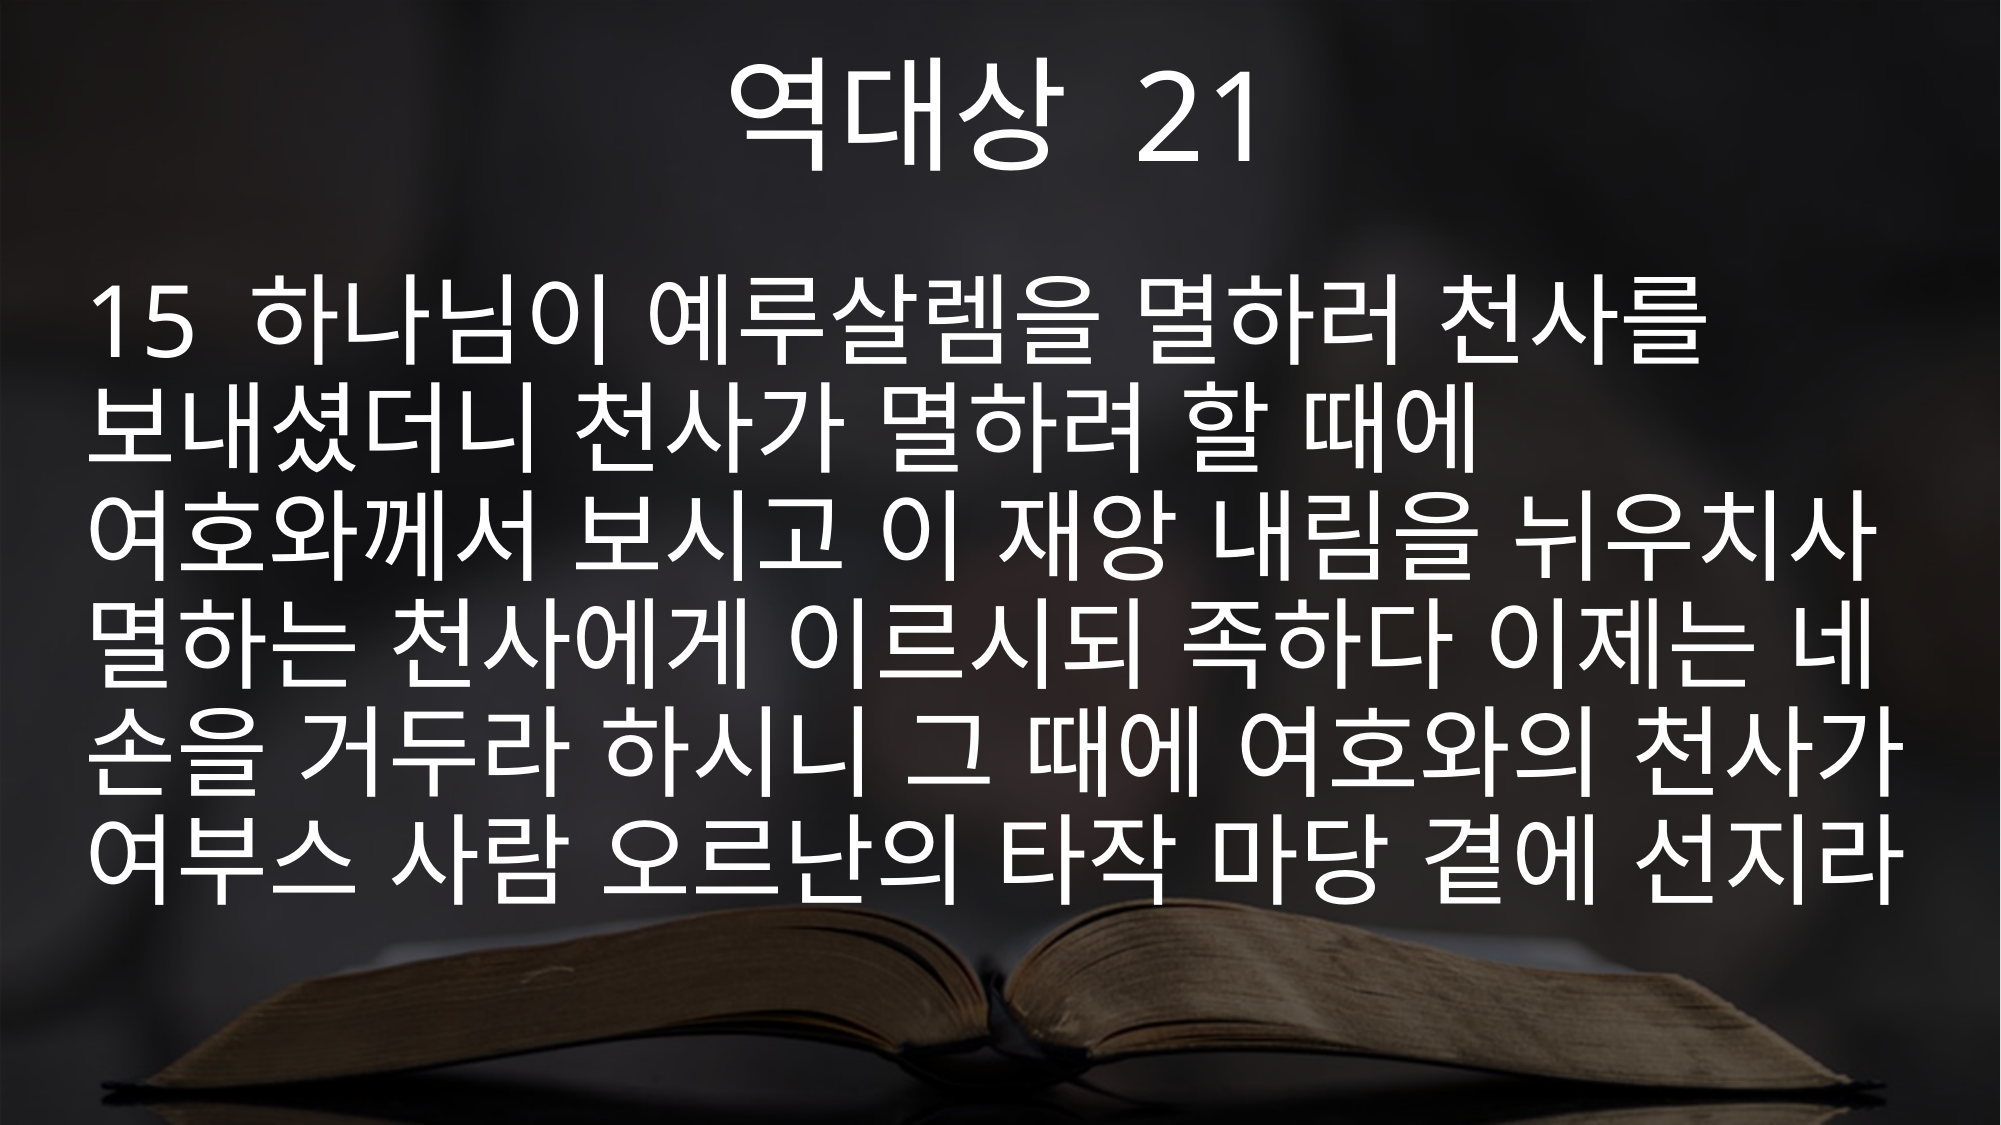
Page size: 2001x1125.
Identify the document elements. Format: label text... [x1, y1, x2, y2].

footer 역대상 21 [0, 32, 2000, 192]
picture [0, 0, 2001, 1125]
list 15 하나님이 예루살렘을 멸하러 천사를 보내셨더니 천사가 멸하려 할 때에 여호와께서 보시고 이 재앙 내림을 뉘우치사 멸하는 천사에게 이르시되 족하다 이제는 네 손을 거두라 하시니 그 때에 여호와의 천사가 여부스 사람 오르난의 타작 마당 곁에 선지라 [69, 263, 1953, 423]
